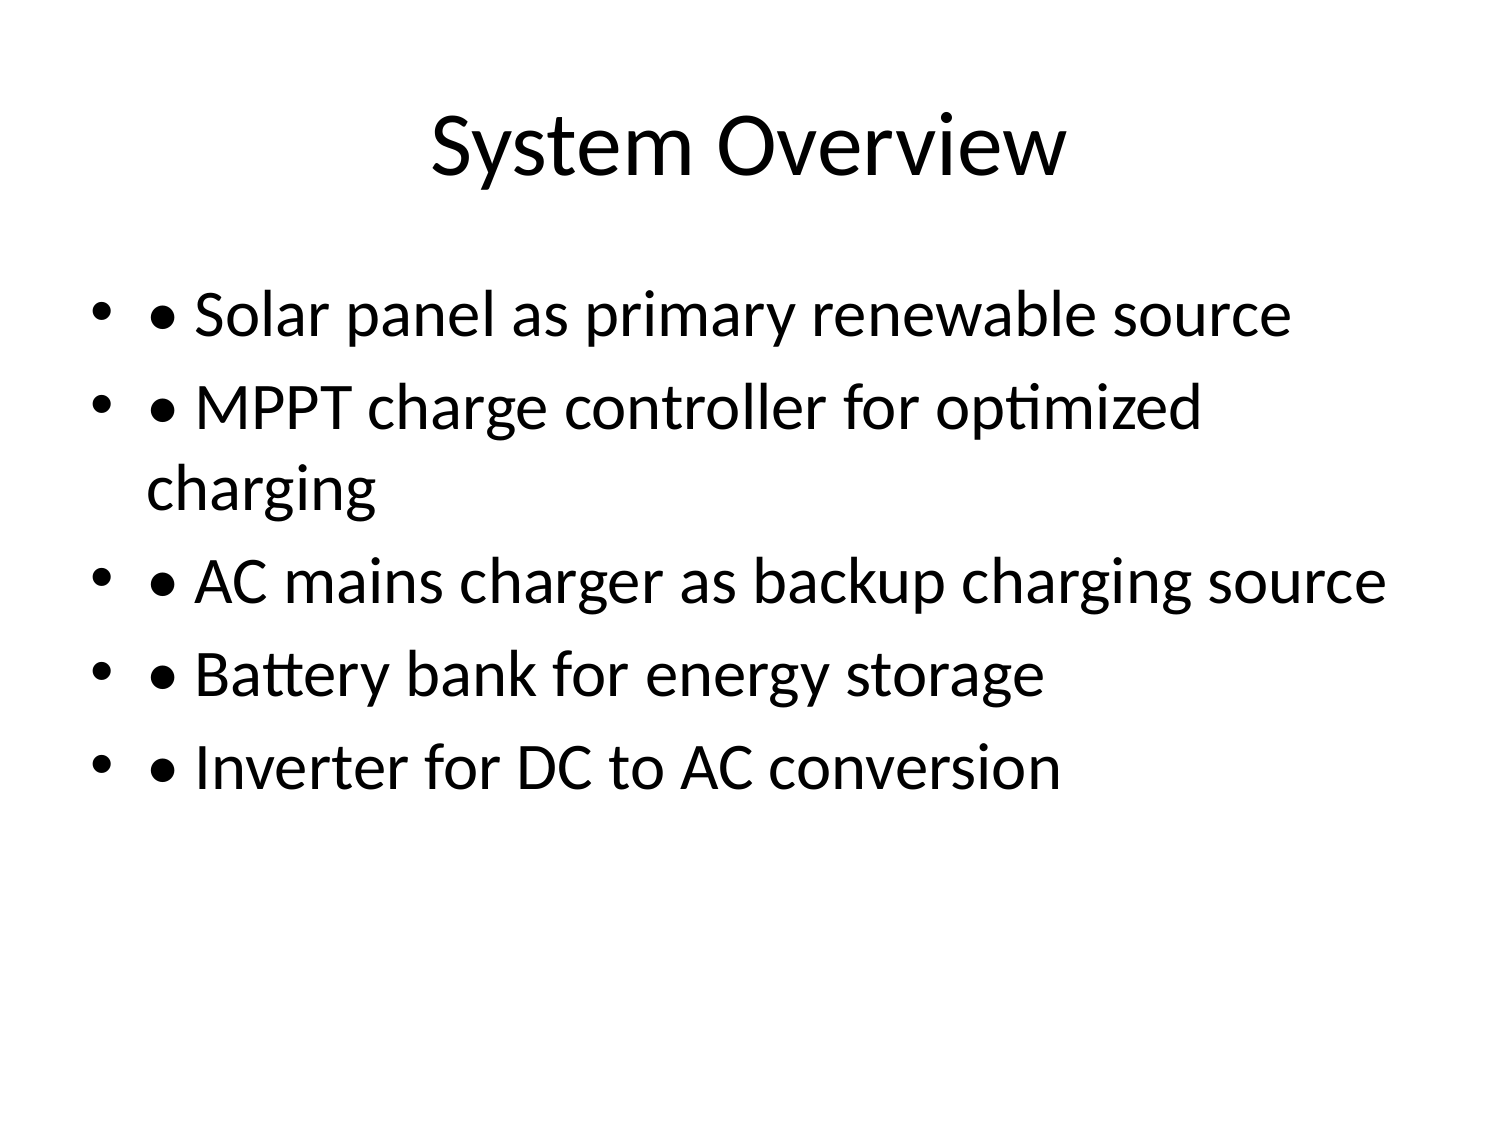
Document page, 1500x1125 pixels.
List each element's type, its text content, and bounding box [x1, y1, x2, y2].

title System Overview [75, 45, 1425, 233]
list • Solar panel as primary renewable source • MPPT charge controller for optimized charging • AC mains charger as backup charging source • Battery bank for energy storage • Inverter for DC to AC conversion [75, 262, 1425, 1005]
